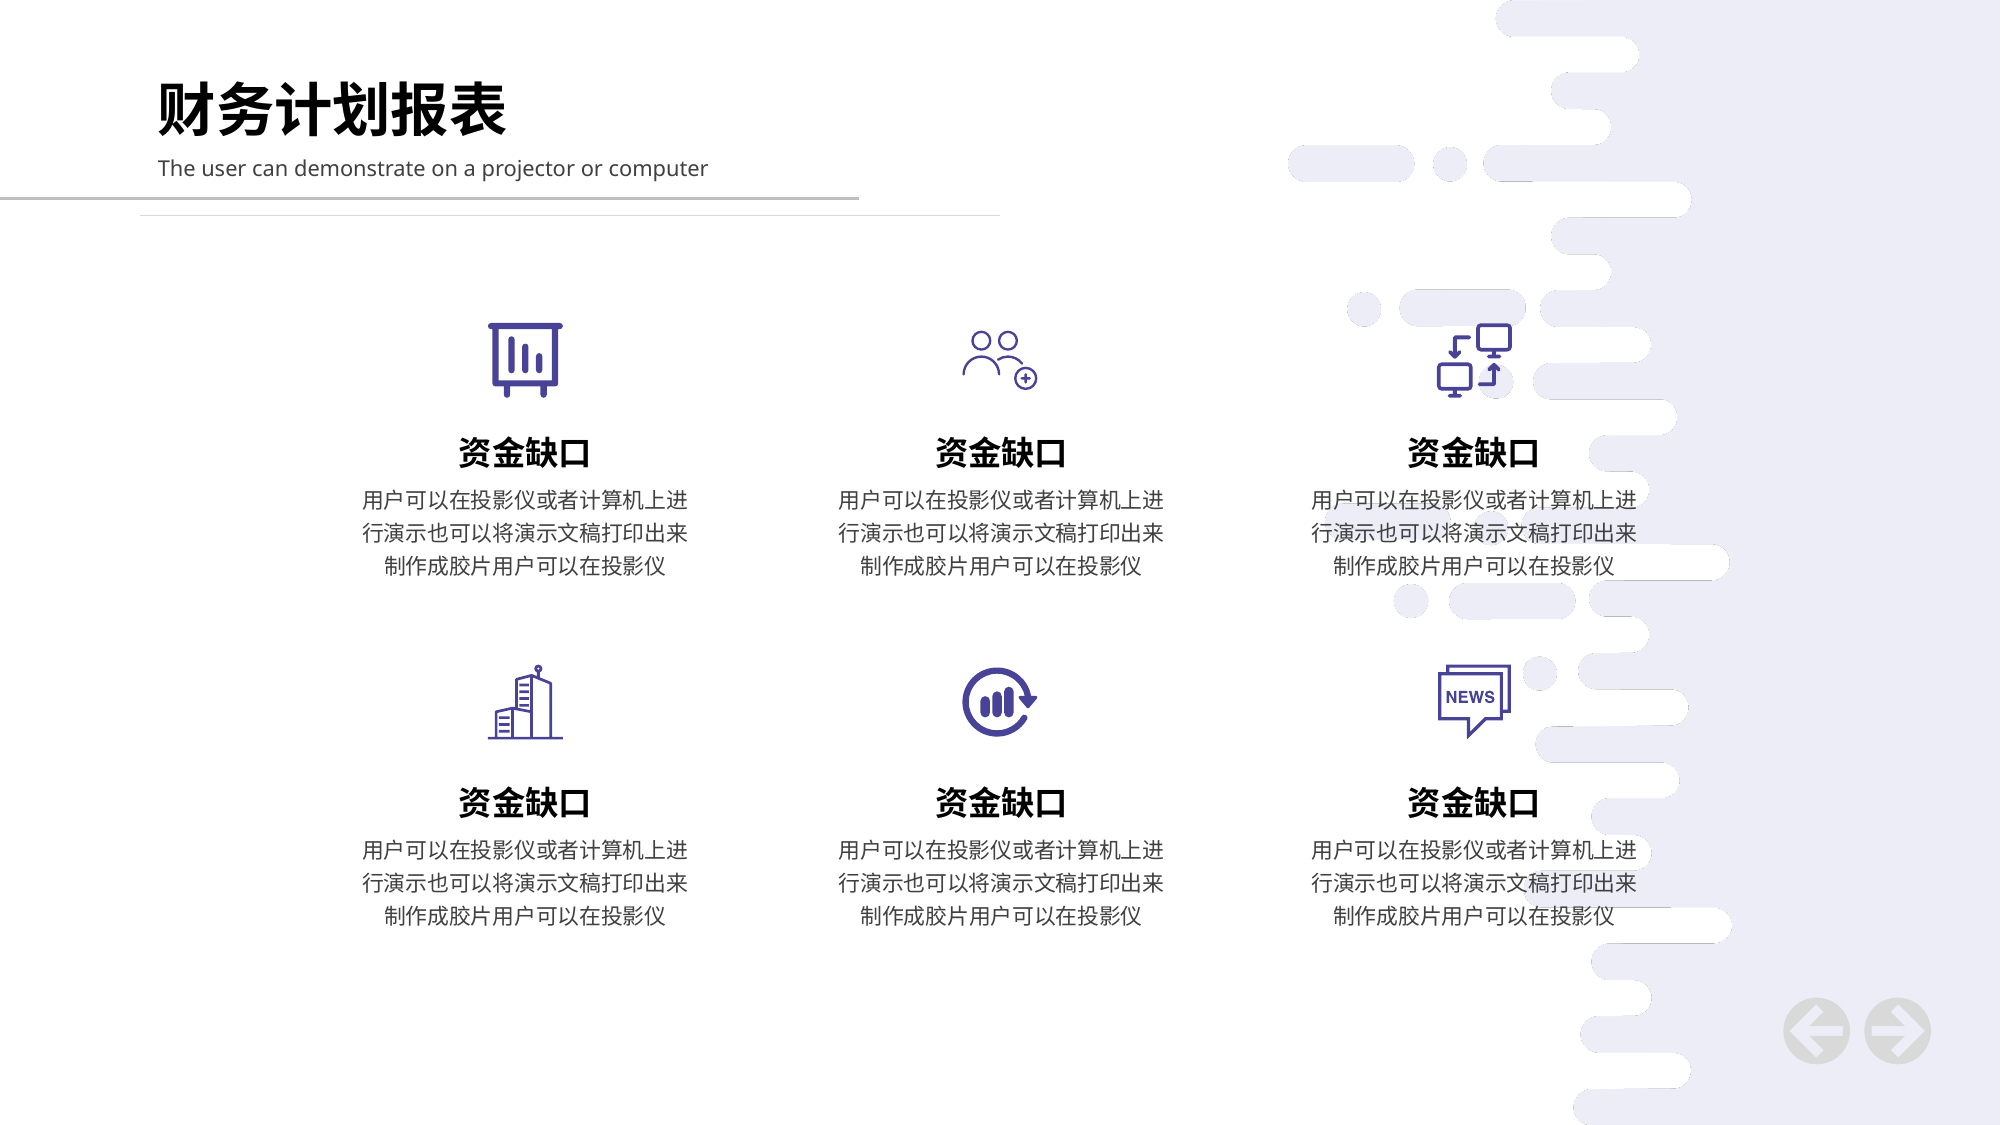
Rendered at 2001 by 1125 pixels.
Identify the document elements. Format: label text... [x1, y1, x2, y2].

text_box 财务计划报表 [143, 65, 700, 143]
text_box [961, 666, 1039, 738]
text_box [1447, 334, 1473, 360]
text_box [970, 329, 993, 352]
text_box [996, 329, 1020, 352]
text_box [820, 416, 1183, 588]
text_box [961, 354, 1039, 392]
text_box The user can demonstrate on a projector or computer [143, 143, 797, 188]
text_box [820, 766, 1183, 938]
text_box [344, 766, 707, 938]
text_box [1476, 361, 1502, 388]
text_box [486, 663, 564, 741]
text_box [1437, 663, 1512, 743]
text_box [1293, 766, 1656, 938]
text_box [486, 321, 565, 399]
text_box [1293, 416, 1656, 588]
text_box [344, 416, 707, 588]
text_box [1475, 322, 1514, 360]
text_box [1435, 361, 1474, 399]
picture [1288, 0, 2000, 1125]
